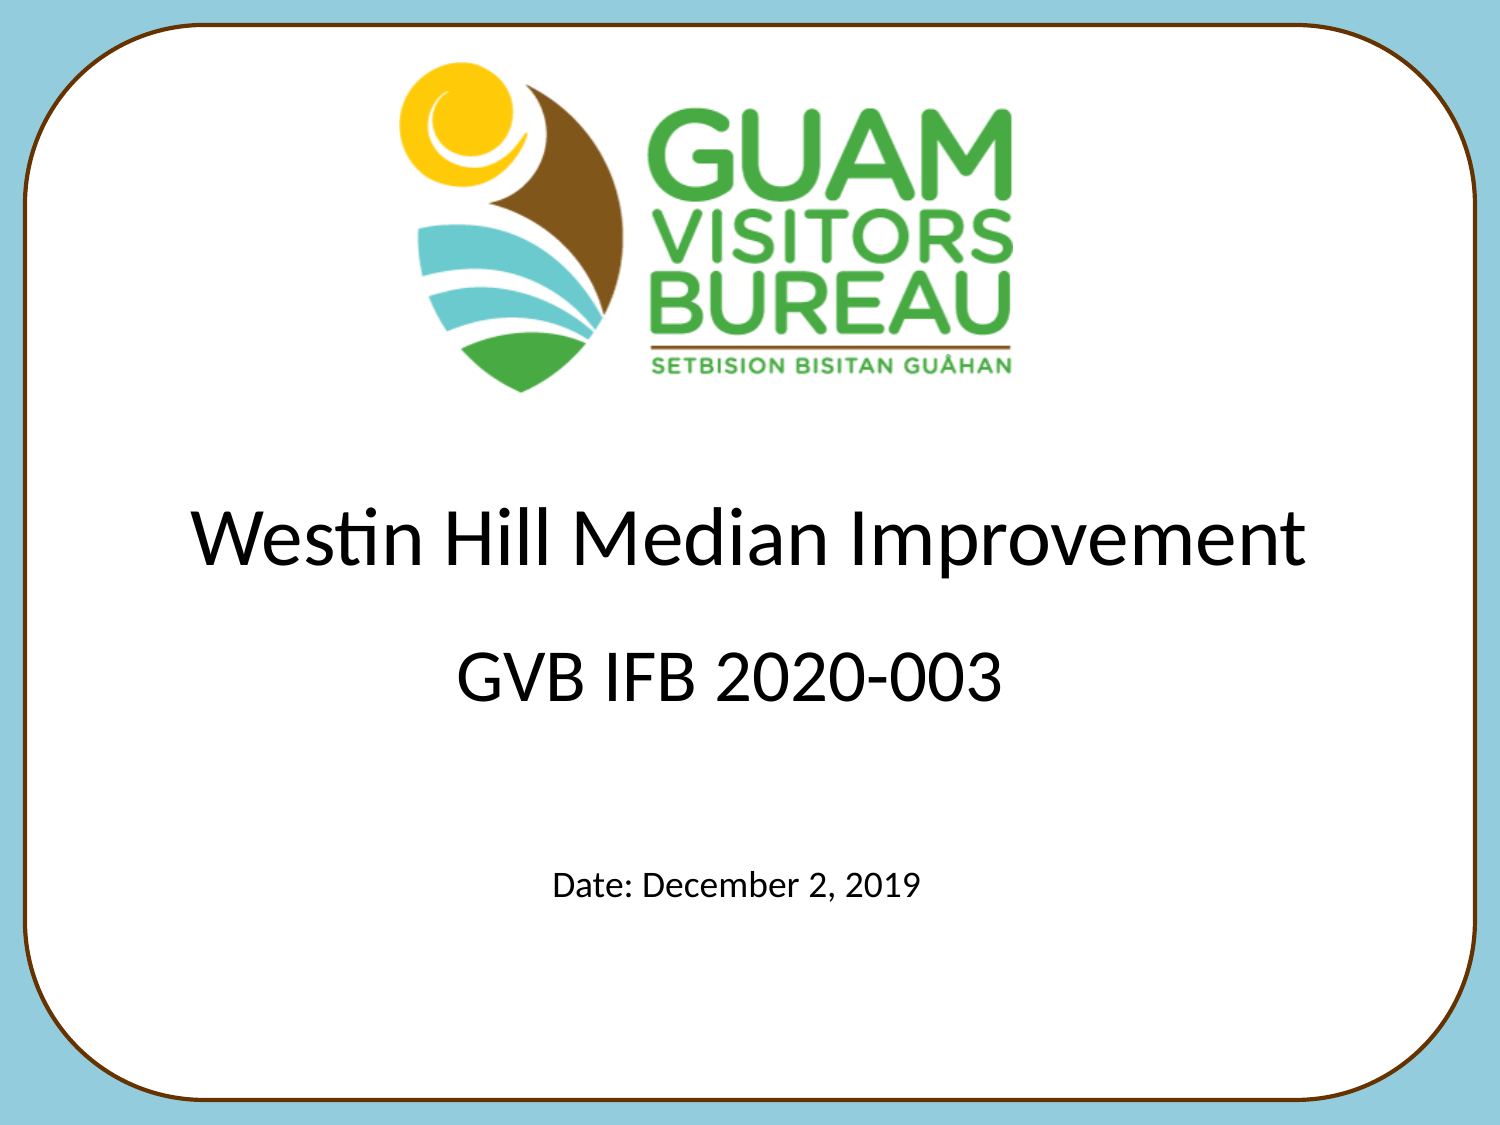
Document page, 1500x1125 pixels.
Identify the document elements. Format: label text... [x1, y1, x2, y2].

text_box [22, 22, 1478, 1103]
picture [399, 62, 1013, 394]
text_box GVB IFB 2020-003 [441, 619, 1059, 725]
text_box Westin Hill Median Improvement [37, 474, 1463, 590]
text_box Date: December 2, 2019 [537, 852, 963, 912]
